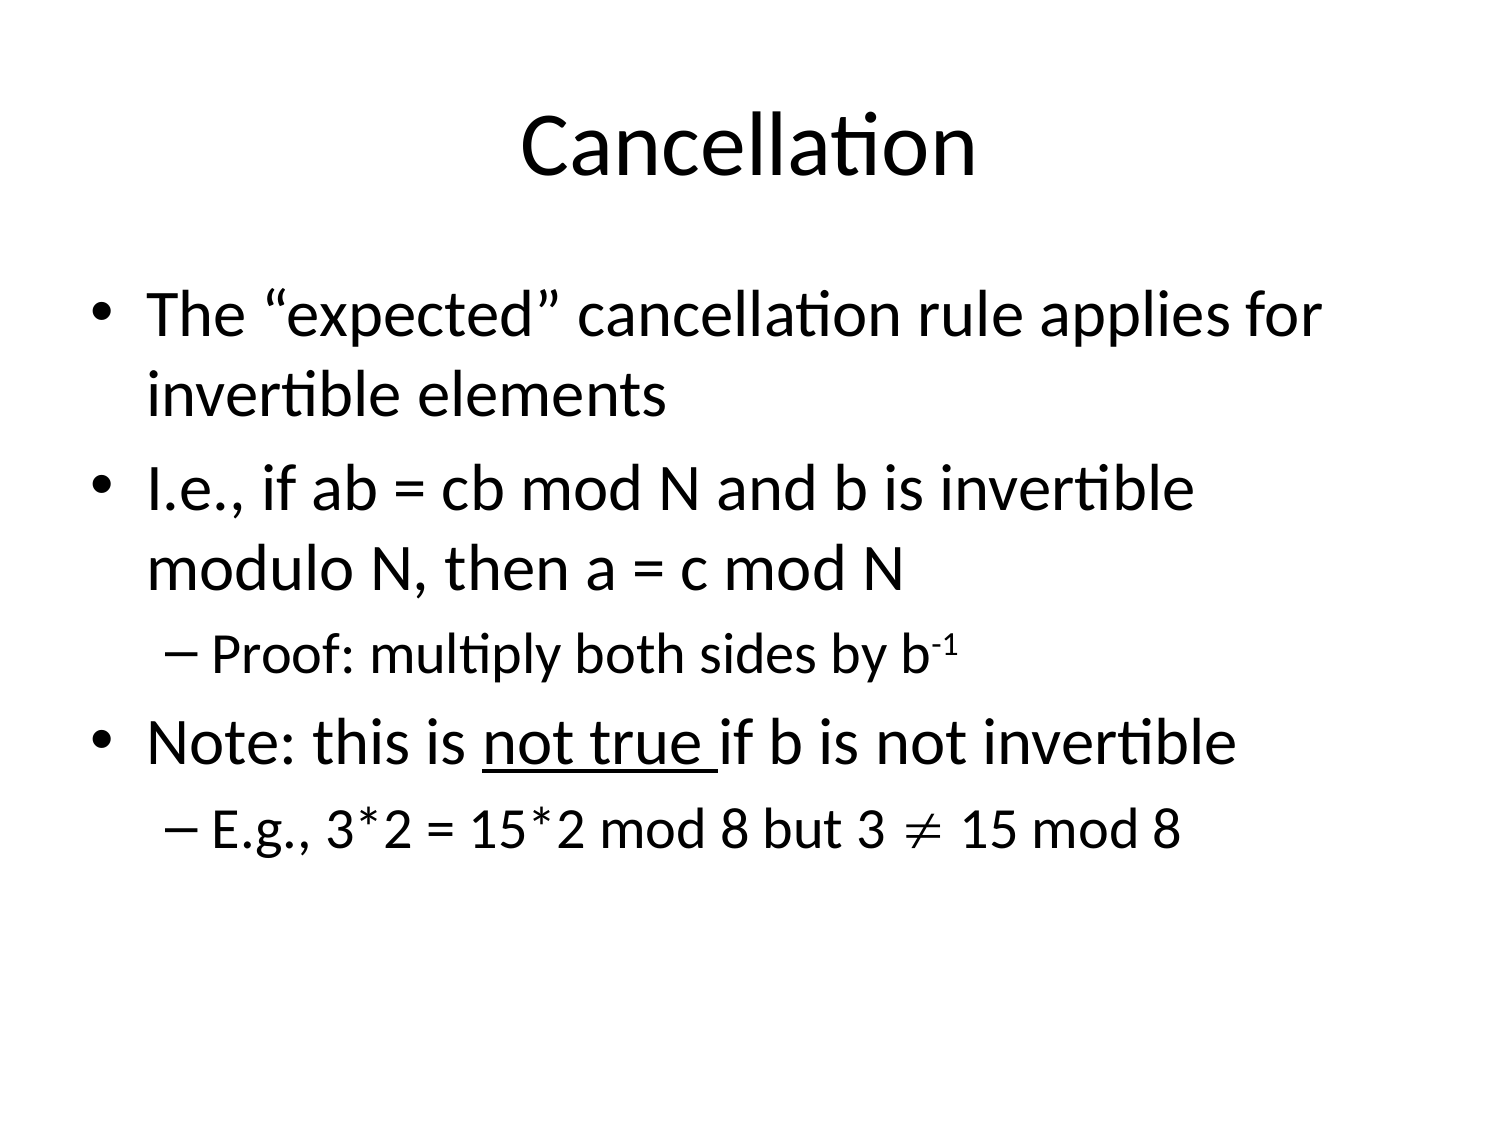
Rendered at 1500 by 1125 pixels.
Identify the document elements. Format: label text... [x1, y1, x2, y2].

list The “expected” cancellation rule applies for invertible elements I.e., if ab = cb mod N and b is invertible modulo N, then a = c mod N Proof: multiply both sides by b-1 Note: this is not true if b is not invertible E.g., 3*2 = 15*2 mod 8 but 3  15 mod 8 [75, 262, 1425, 1005]
title Cancellation [75, 45, 1425, 233]
